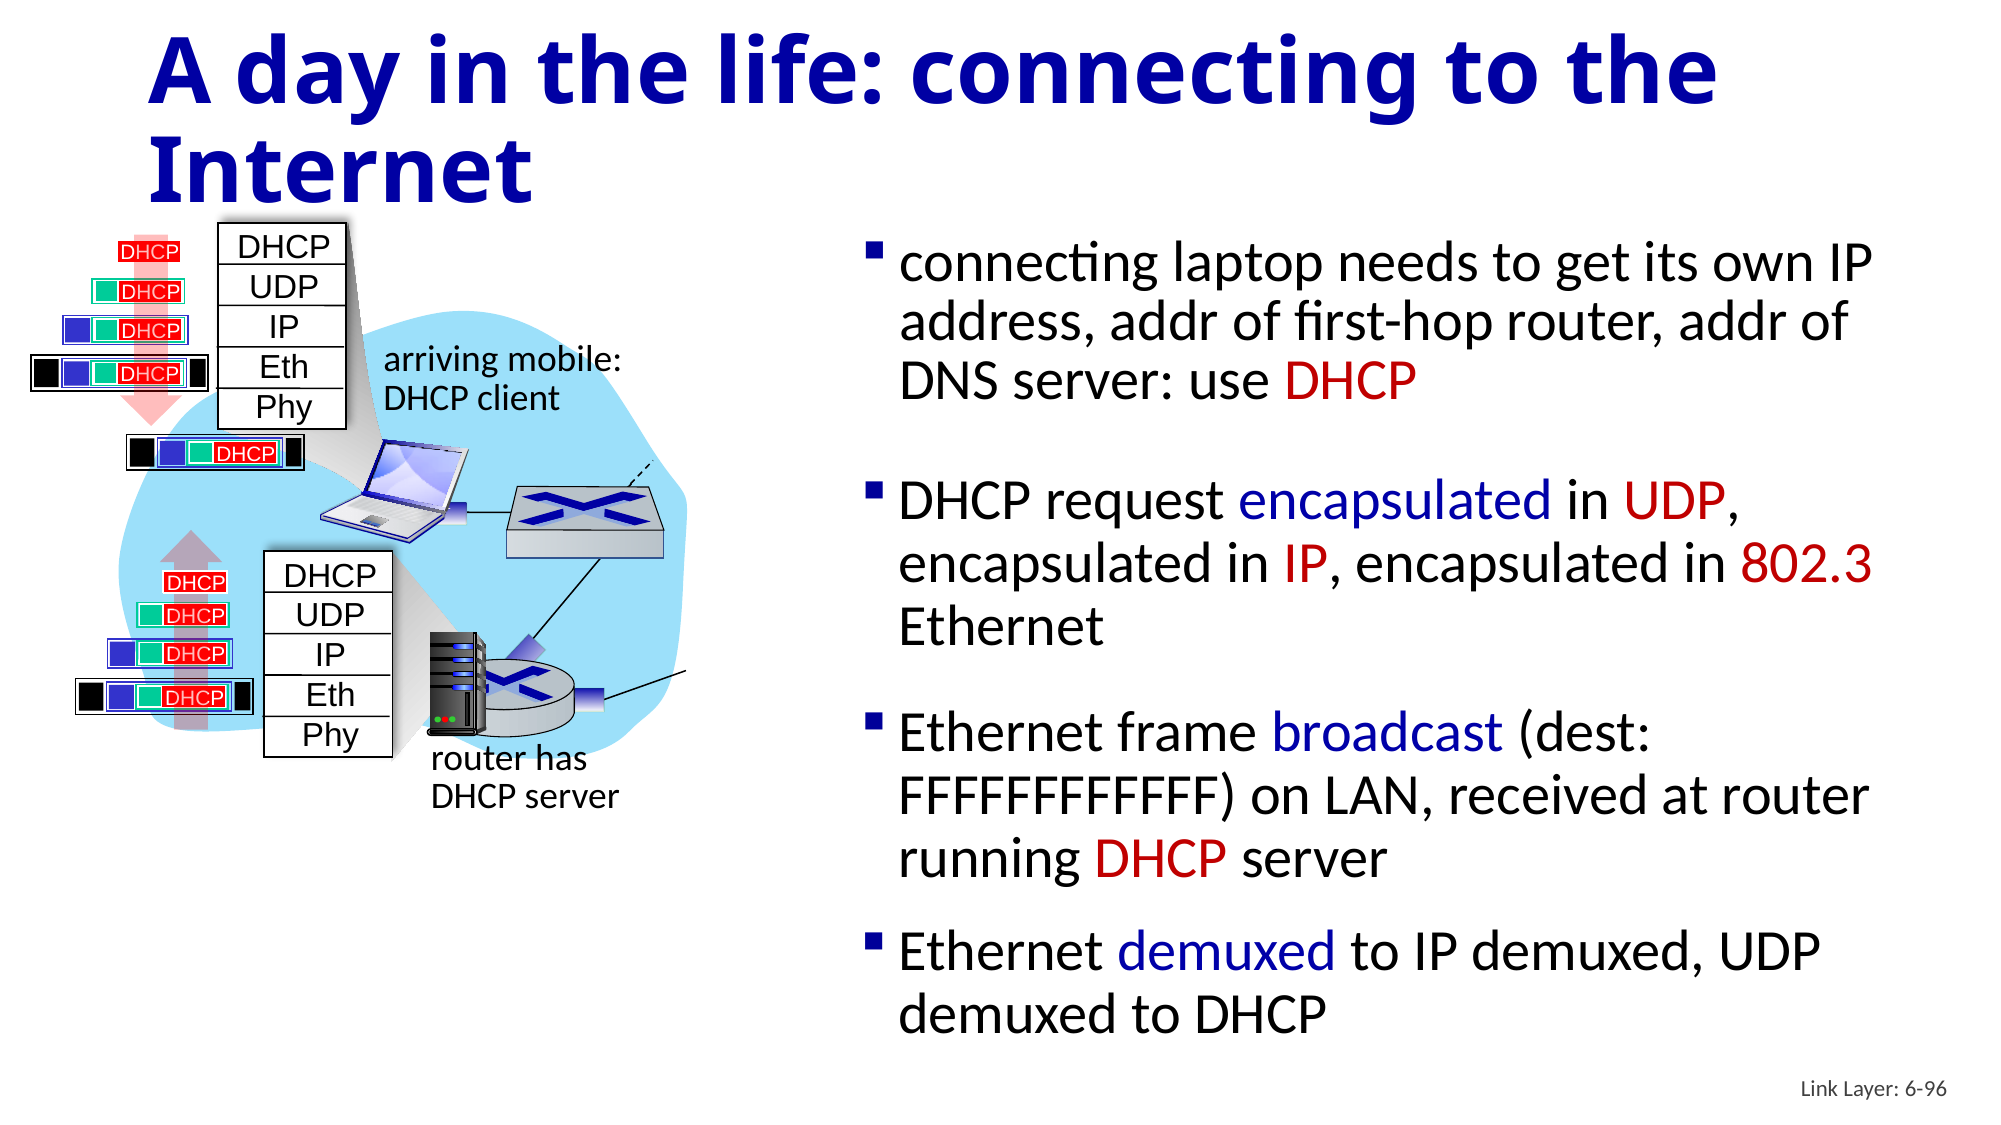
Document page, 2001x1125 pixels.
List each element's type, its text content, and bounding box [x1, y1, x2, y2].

text_box Ethernet frame broadcast (dest: FFFFFFFFFFFF) on LAN, received at router running DHCP server [845, 693, 1925, 951]
text_box arriving mobile: DHCP client [383, 333, 638, 425]
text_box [479, 659, 575, 737]
text_box [383, 425, 688, 732]
title A day in the life: connecting to the Internet [133, 49, 1859, 197]
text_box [75, 529, 253, 730]
text_box [506, 634, 546, 659]
text_box connecting laptop needs to get its own IP address, addr of first-hop router, addr of DNS server: use DHCP [846, 226, 1944, 433]
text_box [30, 234, 209, 426]
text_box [126, 432, 304, 473]
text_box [506, 486, 664, 559]
text_box DHCP request encapsulated in UDP, encapsulated in IP, encapsulated in 802.3 Ethernet [846, 462, 1891, 677]
text_box router has DHCP server [415, 732, 635, 824]
text_box [575, 688, 605, 712]
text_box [319, 439, 470, 546]
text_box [262, 546, 479, 762]
text_box Ethernet demuxed to IP demuxed, UDP demuxed to DHCP [845, 912, 1919, 1125]
text_box [383, 310, 545, 333]
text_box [215, 218, 383, 492]
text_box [151, 562, 241, 603]
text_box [427, 632, 487, 736]
slide_number Link Layer: 6-96 [1919, 1056, 1963, 1117]
text_box [125, 473, 319, 730]
text_box [170, 392, 215, 432]
